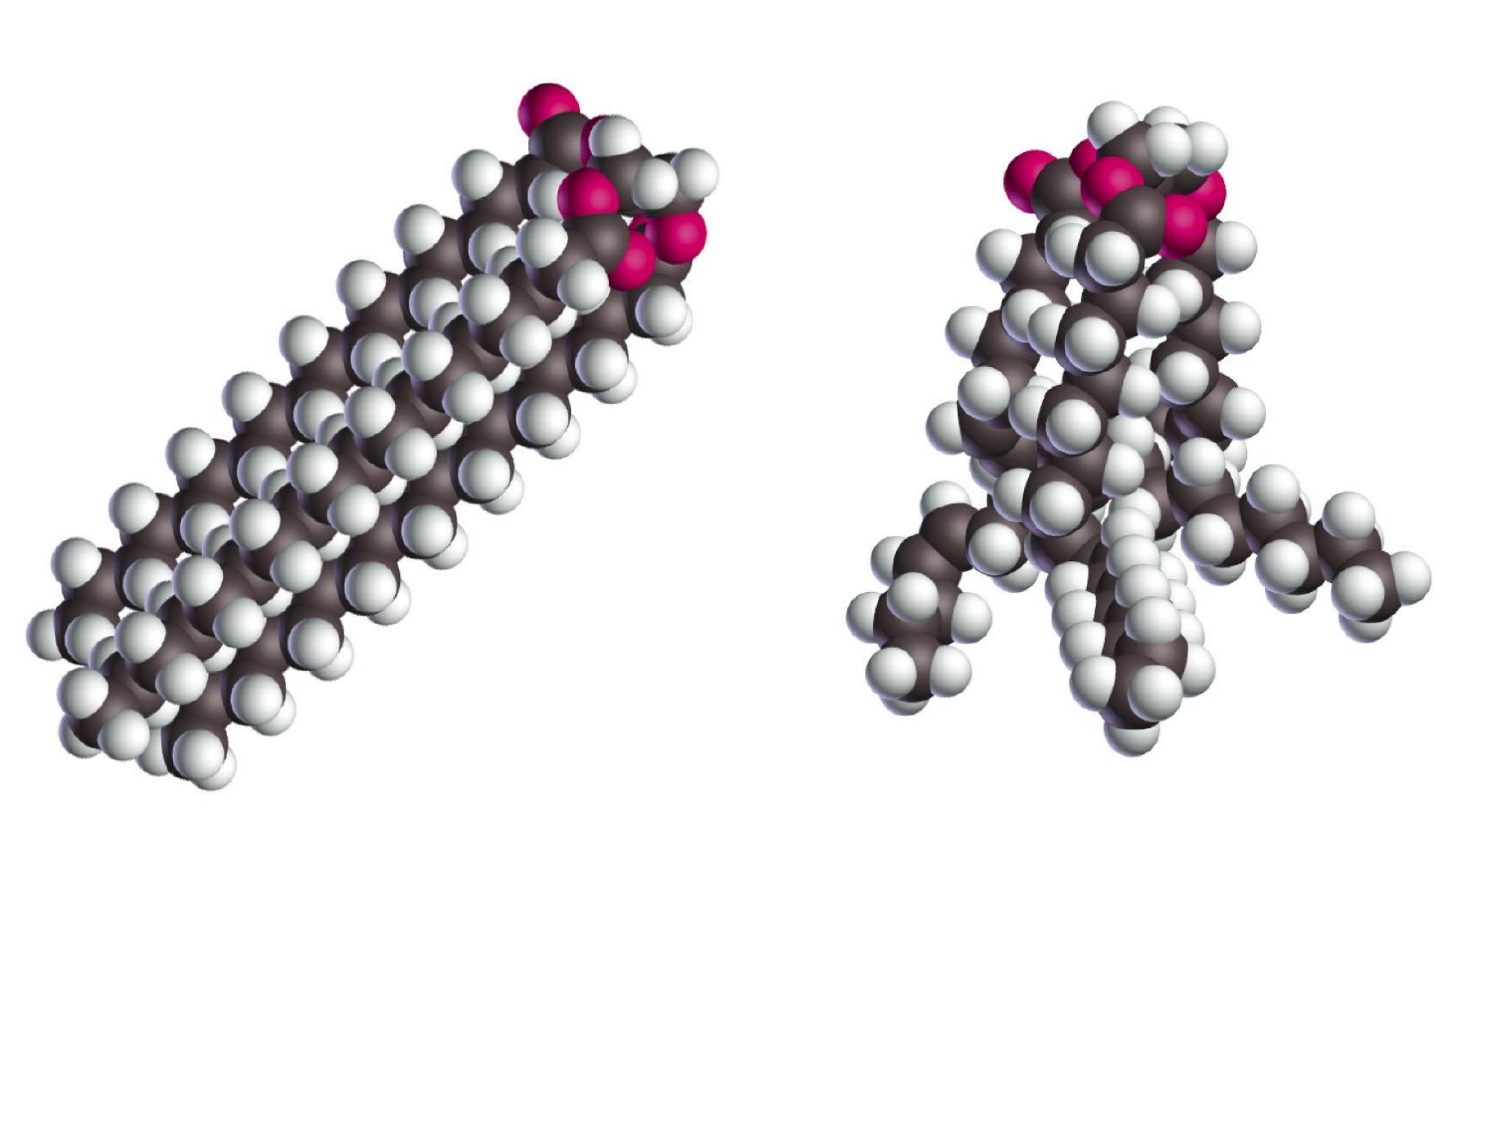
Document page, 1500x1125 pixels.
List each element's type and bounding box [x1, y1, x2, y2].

text_box [759, 40, 1483, 824]
picture [20, 42, 743, 825]
picture [807, 80, 1434, 787]
